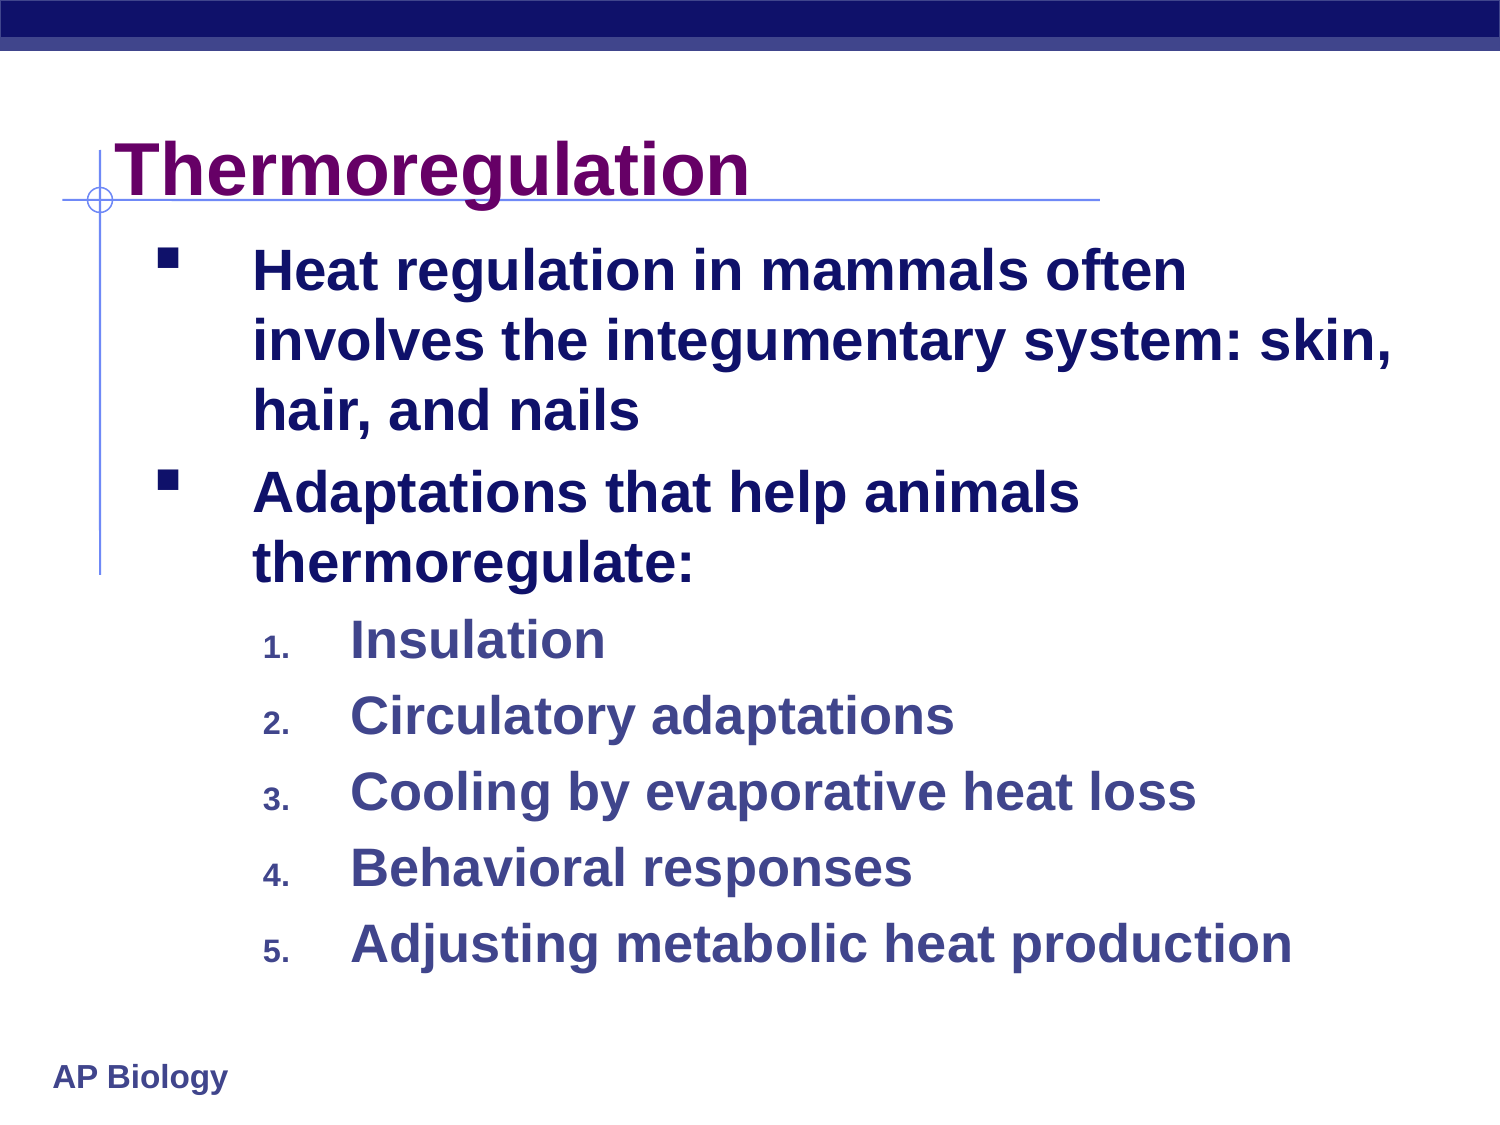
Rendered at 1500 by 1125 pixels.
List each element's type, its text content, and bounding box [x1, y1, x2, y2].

title Thermoregulation [99, 112, 1375, 238]
list Heat regulation in mammals often involves the integumentary system: skin, hair, and nails Adaptations that help animals thermoregulate: Insulation Circulatory adaptations Cooling by evaporative heat loss Behavioral responses Adjusting metabolic heat production [137, 224, 1413, 1038]
